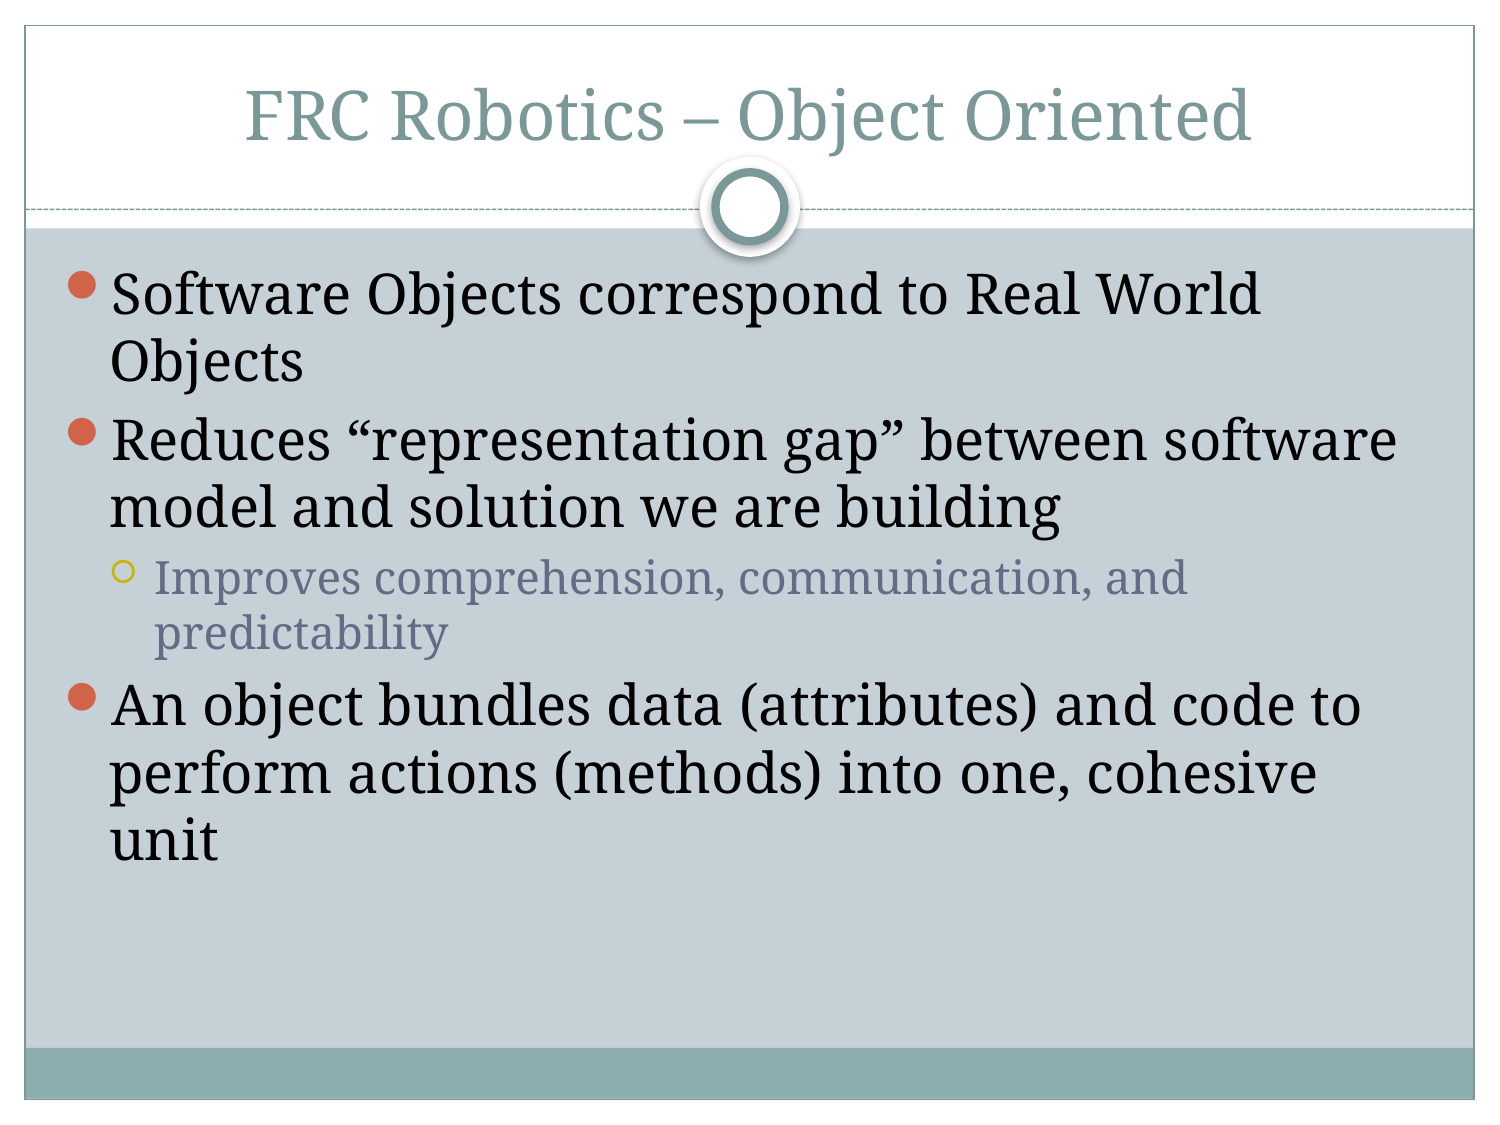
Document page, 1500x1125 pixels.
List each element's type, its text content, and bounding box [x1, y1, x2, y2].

list Software Objects correspond to Real World Objects Reduces “representation gap” between software model and solution we are building Improves comprehension, communication, and predictability An object bundles data (attributes) and code to perform actions (methods) into one, cohesive unit [49, 250, 1445, 1001]
title FRC Robotics – Object Oriented [49, 37, 1450, 162]
